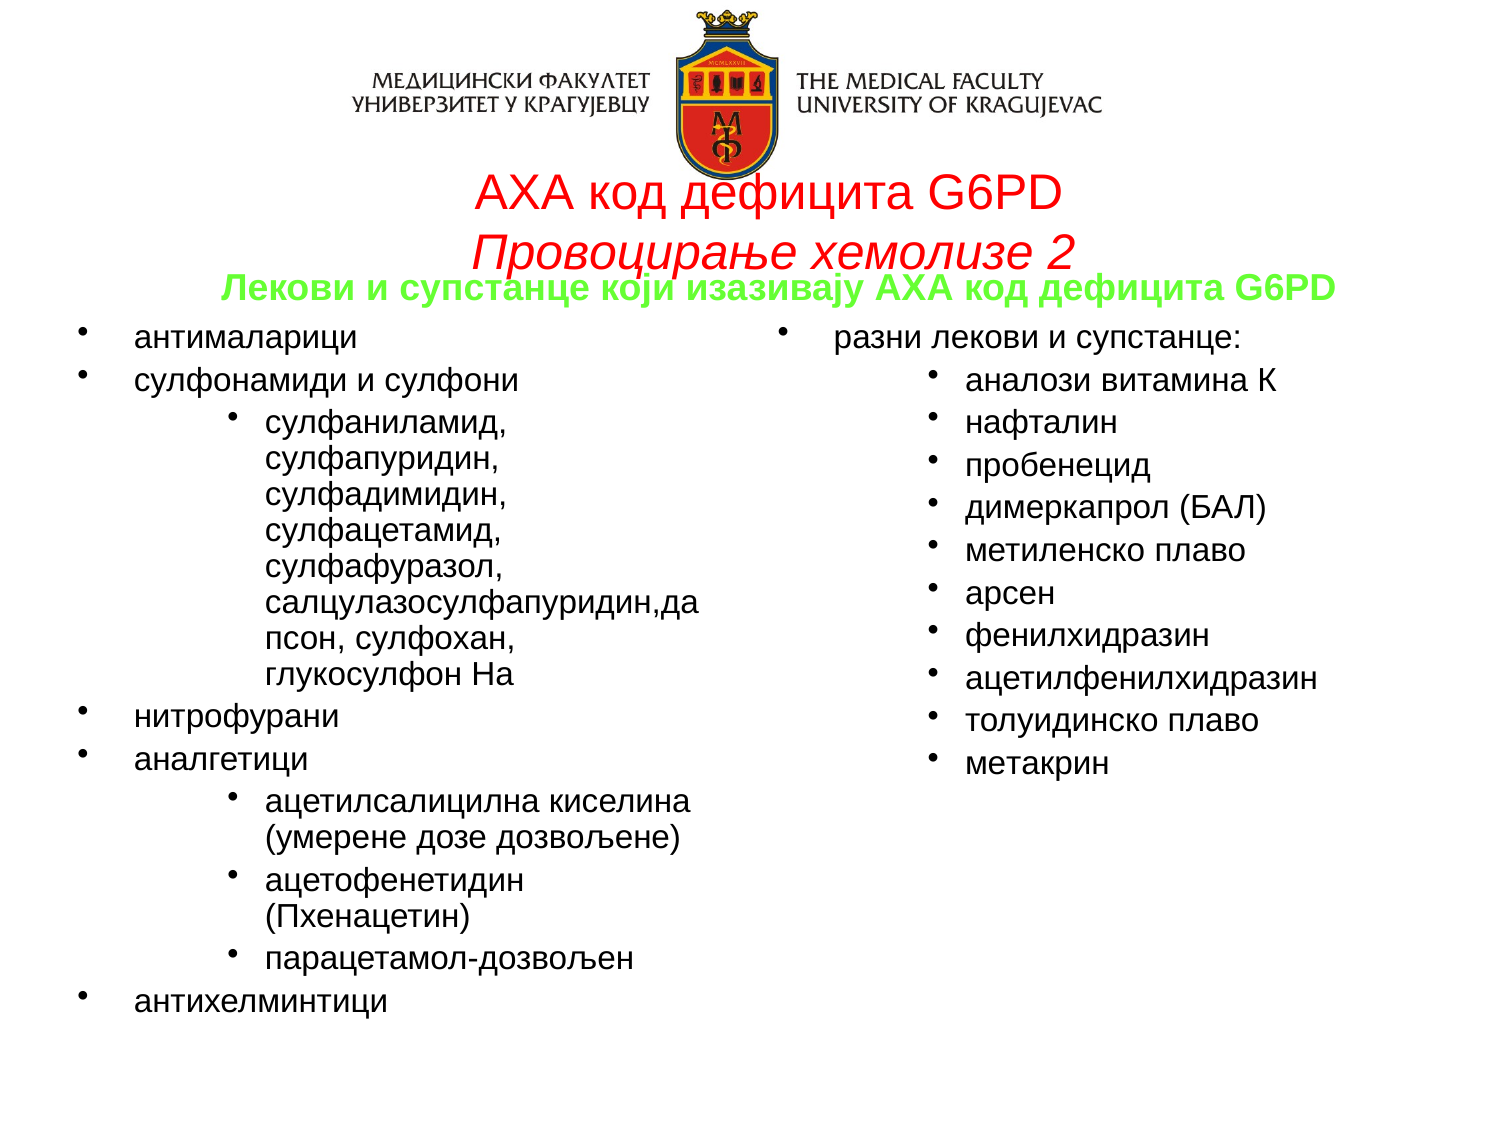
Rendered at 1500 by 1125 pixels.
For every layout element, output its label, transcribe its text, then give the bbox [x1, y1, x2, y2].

picture [328, 0, 1125, 125]
list разни лекови и супстанце: аналози витамина К нафталин пробенецид димеркапрол (БАЛ) метиленско плаво арсен фенилхидразин ацетилфенилхидразин толуидинско плаво метакрин [762, 312, 1426, 1056]
list антималарици сулфонамиди и сулфони сулфаниламид, сулфапyридин, сулфадимидин, сулфацетамид, сулфафуразол, салцyлазосулфапyридин,дапсон, сулфоxан, глукосулфон На нитрофурани аналгетици ацетилсалицилна киселина (умерене дозе дозвољене) ацетофенетидин (Пхенацетин) парацетамол-дозвољен антихелминтици [62, 312, 726, 1056]
text_box Лекови и супстанце који изазивају АХА код дефицита G6PD [206, 255, 1400, 316]
title АХА код дефицита G6PD Провoцирање хeмoлизe 2 [100, 125, 1447, 314]
